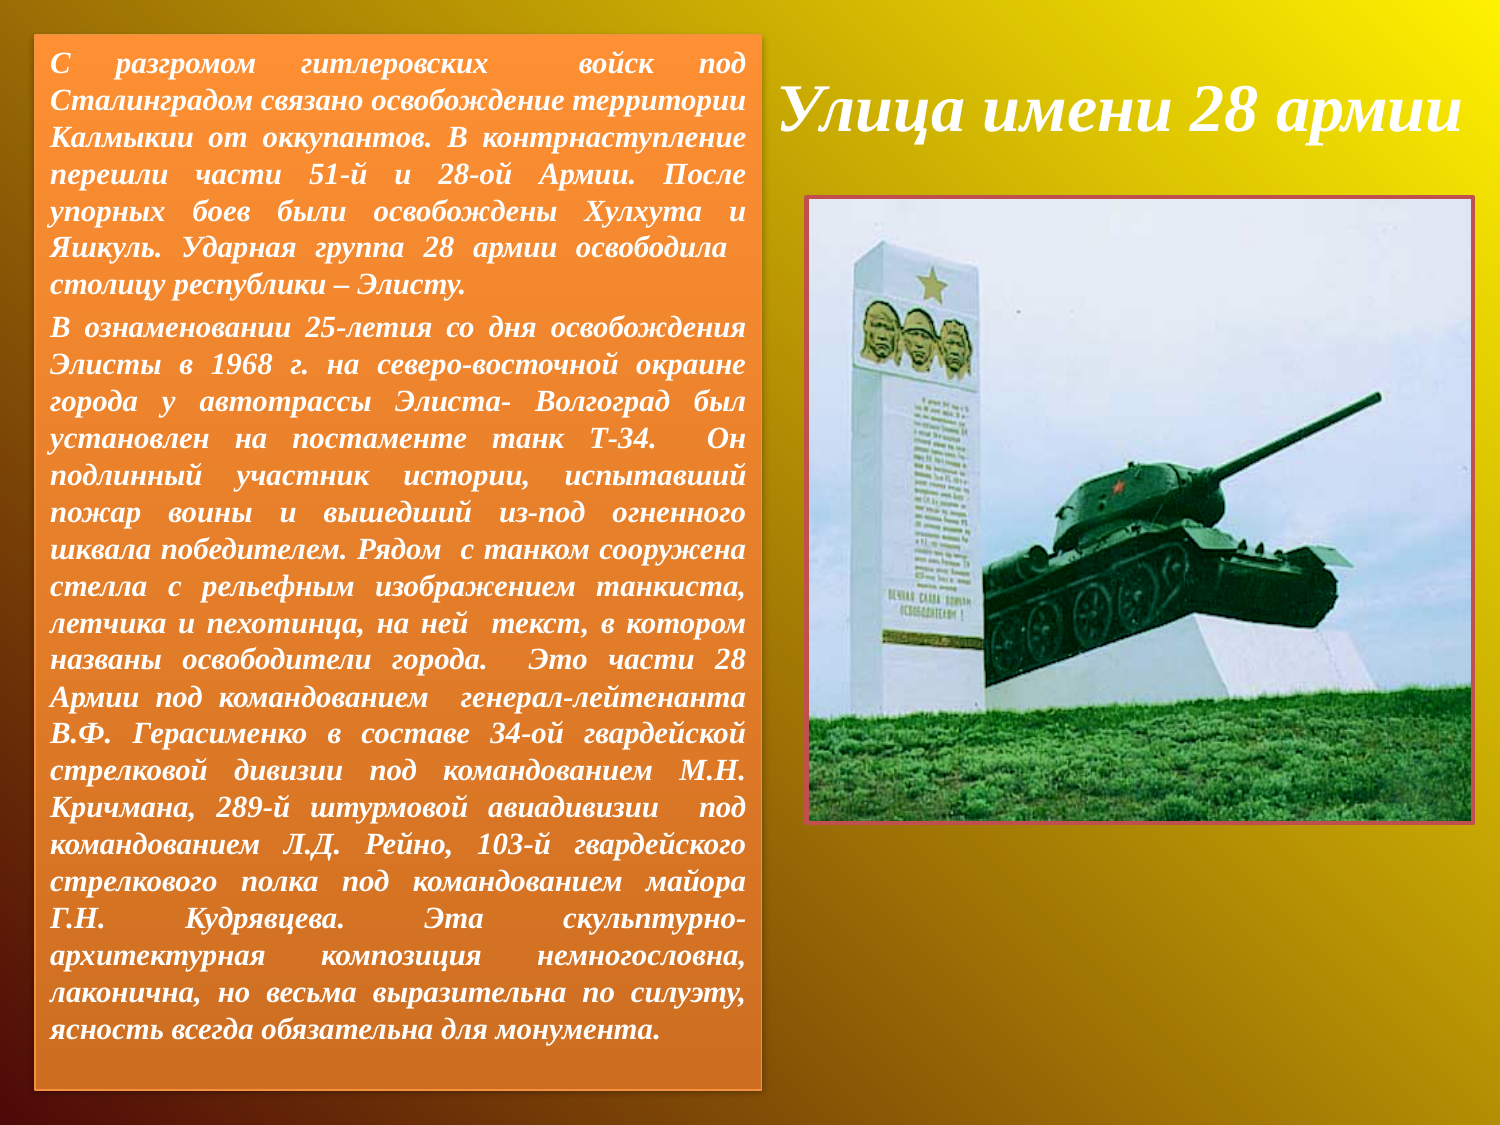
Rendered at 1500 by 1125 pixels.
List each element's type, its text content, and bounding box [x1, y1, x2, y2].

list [808, 198, 1471, 822]
title Улица имени 28 армии [768, 46, 1500, 153]
list С разгромом гитлеровских войск под Сталинградом связано освобождение территории Калмыкии от оккупантов. В контрнаступление перешли части 51-й и 28-ой Армии. После упорных боев были освобождены Хулхута и Яшкуль. Ударная группа 28 армии освободила столицу республики – Элисту. В ознаменовании 25-летия со дня освобождения Элисты в 1968 г. на северо-восточной окраине города у автотрассы Элиста- Волгоград был установлен на постаменте танк Т-34. Он подлинный участник истории, испытавший пожар воины и вышедший из-под огненного шквала победителем. Рядом с танком сооружена стелла с рельефным изображением танкиста, летчика и пехотинца, на ней текст, в котором названы освободители города. Это части 28 Армии под командованием генерал-лейтенанта В.Ф. Герасименко в составе 34-ой гвардейской стрелковой дивизии под командованием М.Н. Кричмана, 289-й штурмовой авиадивизии под командованием Л.Д. Рейно, 103-й гвардейского стрелкового полка под командованием майора Г.Н. Кудрявцева. Эта скульптурно-архитектурная композиция немногословна, лаконична, но весьма выразительна по силуэту, ясность всегда обязательна для монумента. [34, 34, 762, 1091]
